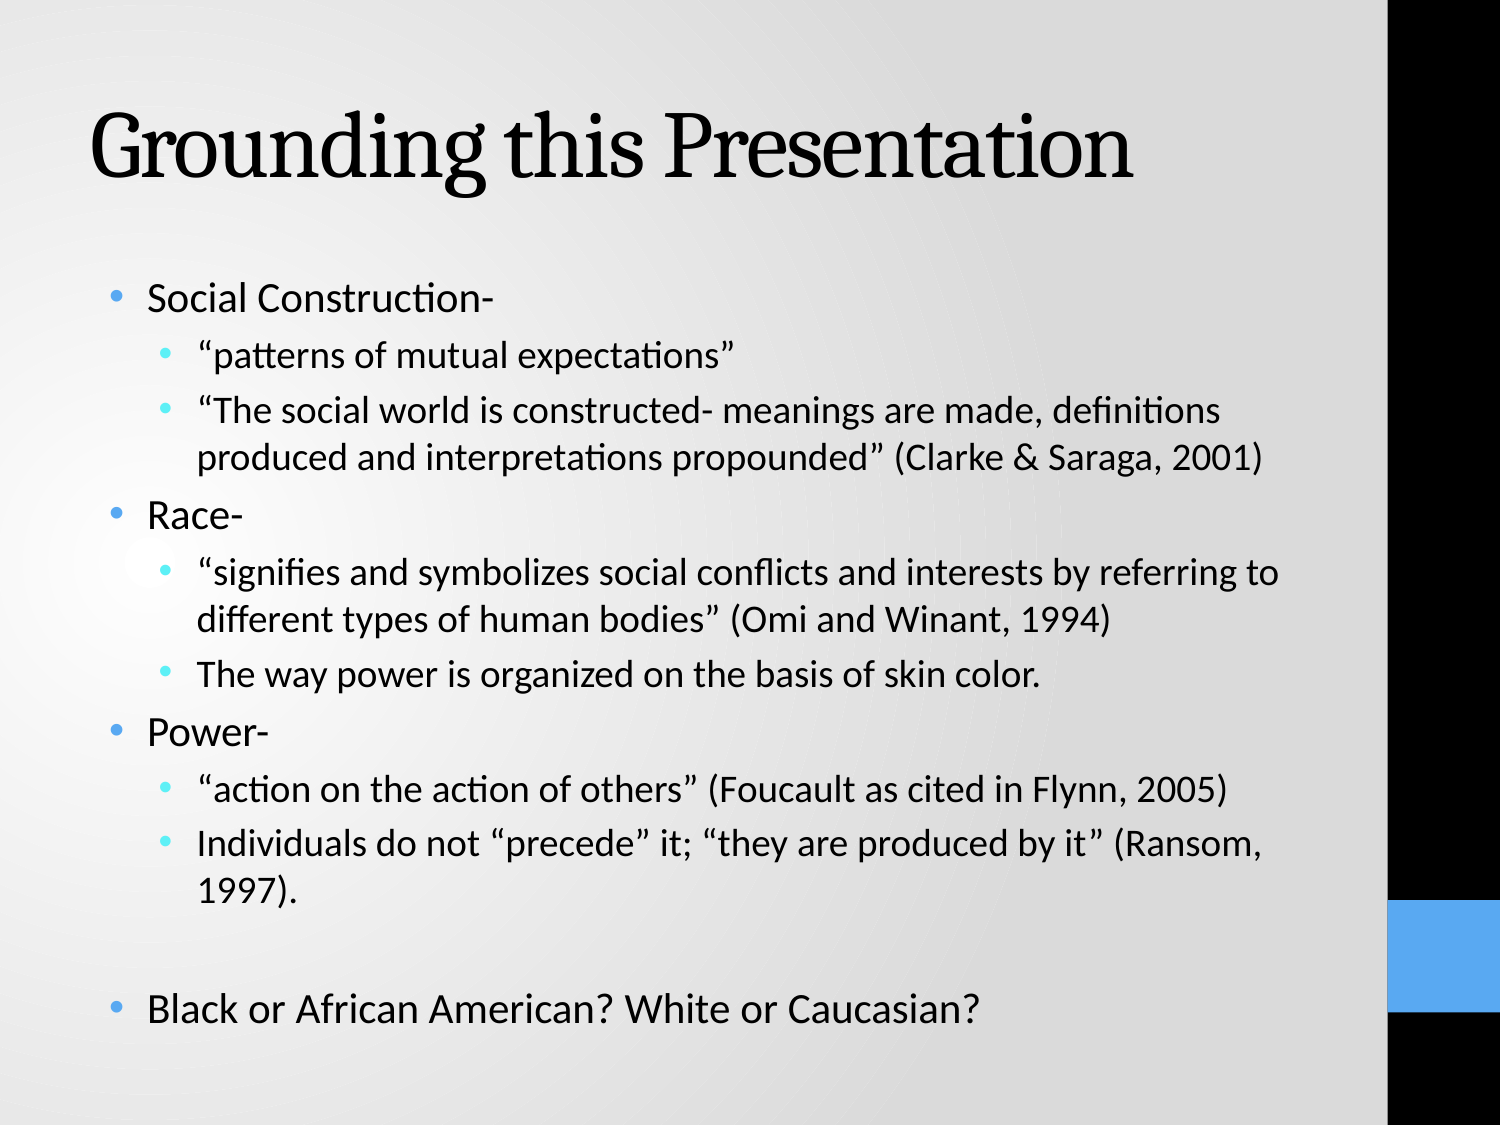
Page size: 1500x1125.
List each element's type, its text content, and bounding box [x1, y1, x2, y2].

list Social Construction- “patterns of mutual expectations” “The social world is constructed- meanings are made, definitions produced and interpretations propounded” (Clarke & Saraga, 2001) Race- “signifies and symbolizes social conflicts and interests by referring to different types of human bodies” (Omi and Winant, 1994) The way power is organized on the basis of skin color. Power- “action on the action of others” (Foucault as cited in Flynn, 2005) Individuals do not “precede” it; “they are produced by it” (Ransom, 1997). Black or African American? White or Caucasian? [75, 262, 1325, 1050]
title Grounding this Presentation [75, 45, 1325, 233]
